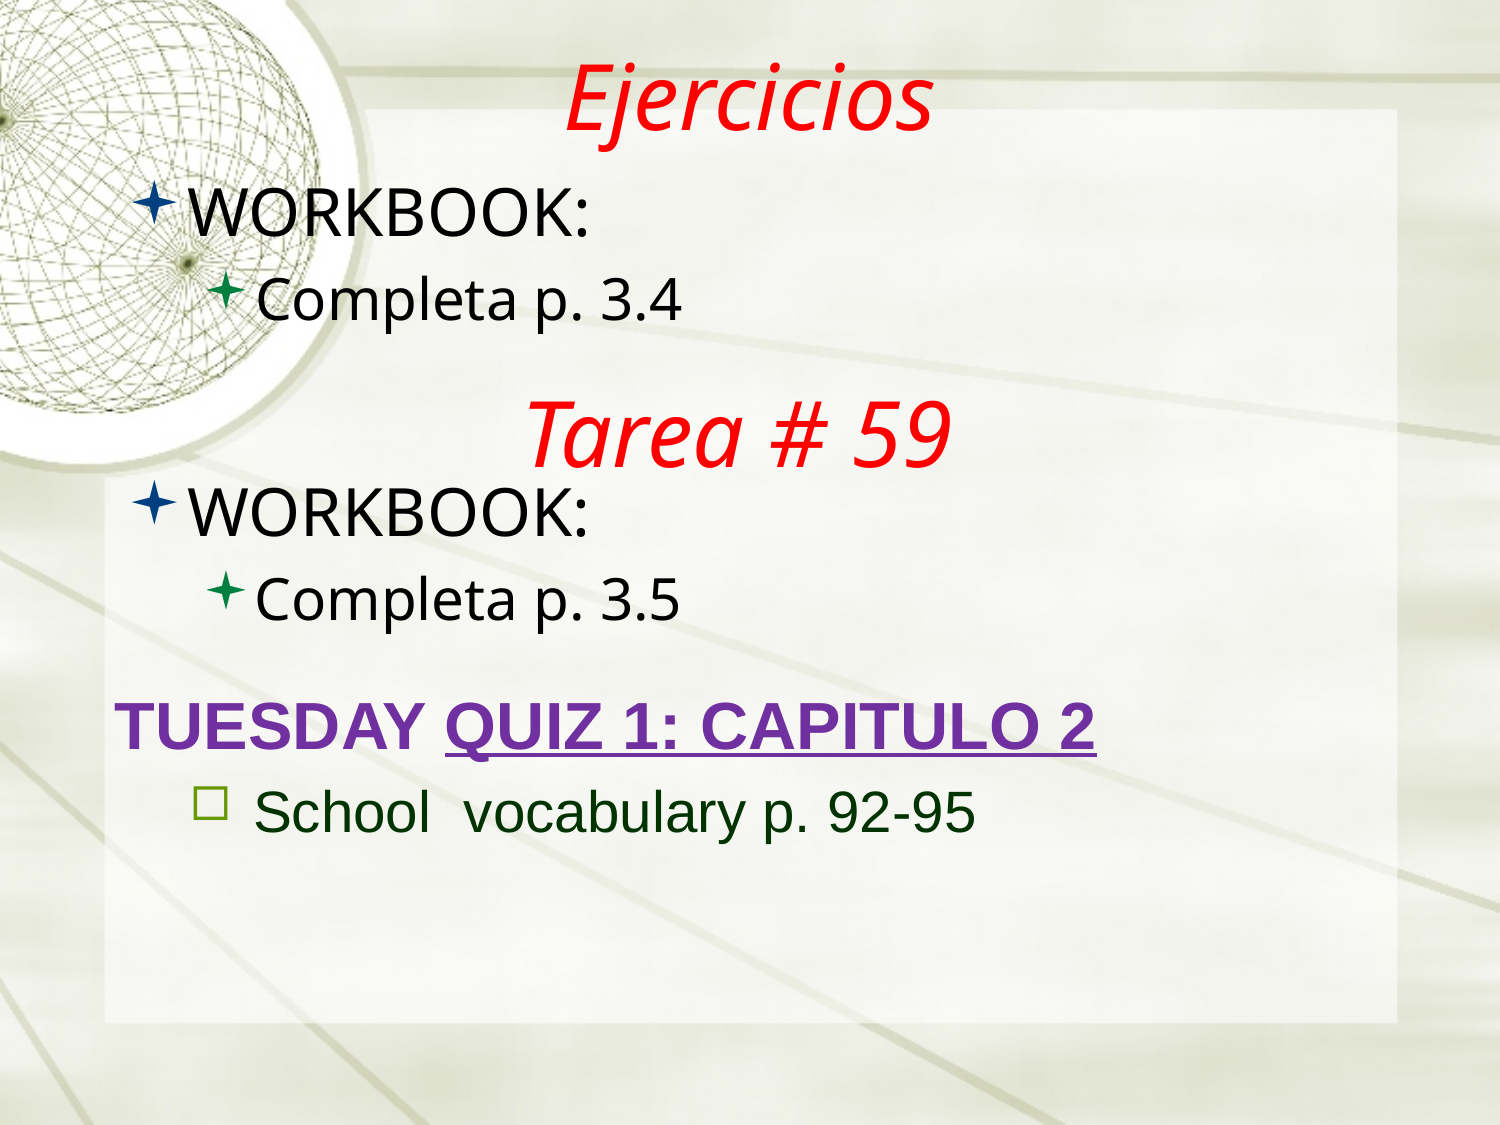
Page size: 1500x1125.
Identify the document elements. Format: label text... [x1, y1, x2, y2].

text_box Tarea # 59 [99, 337, 1375, 525]
text_box WORKBOOK: Completa p. 3.5 [112, 462, 1388, 775]
title Ejercicios [112, 0, 1388, 162]
picture [0, 0, 1500, 1125]
text_box TUESDAY QUIZ 1: CAPITULO 2 School vocabulary p. 92-95 [99, 674, 1375, 988]
list WORKBOOK: Completa p. 3.4 [112, 162, 1388, 462]
